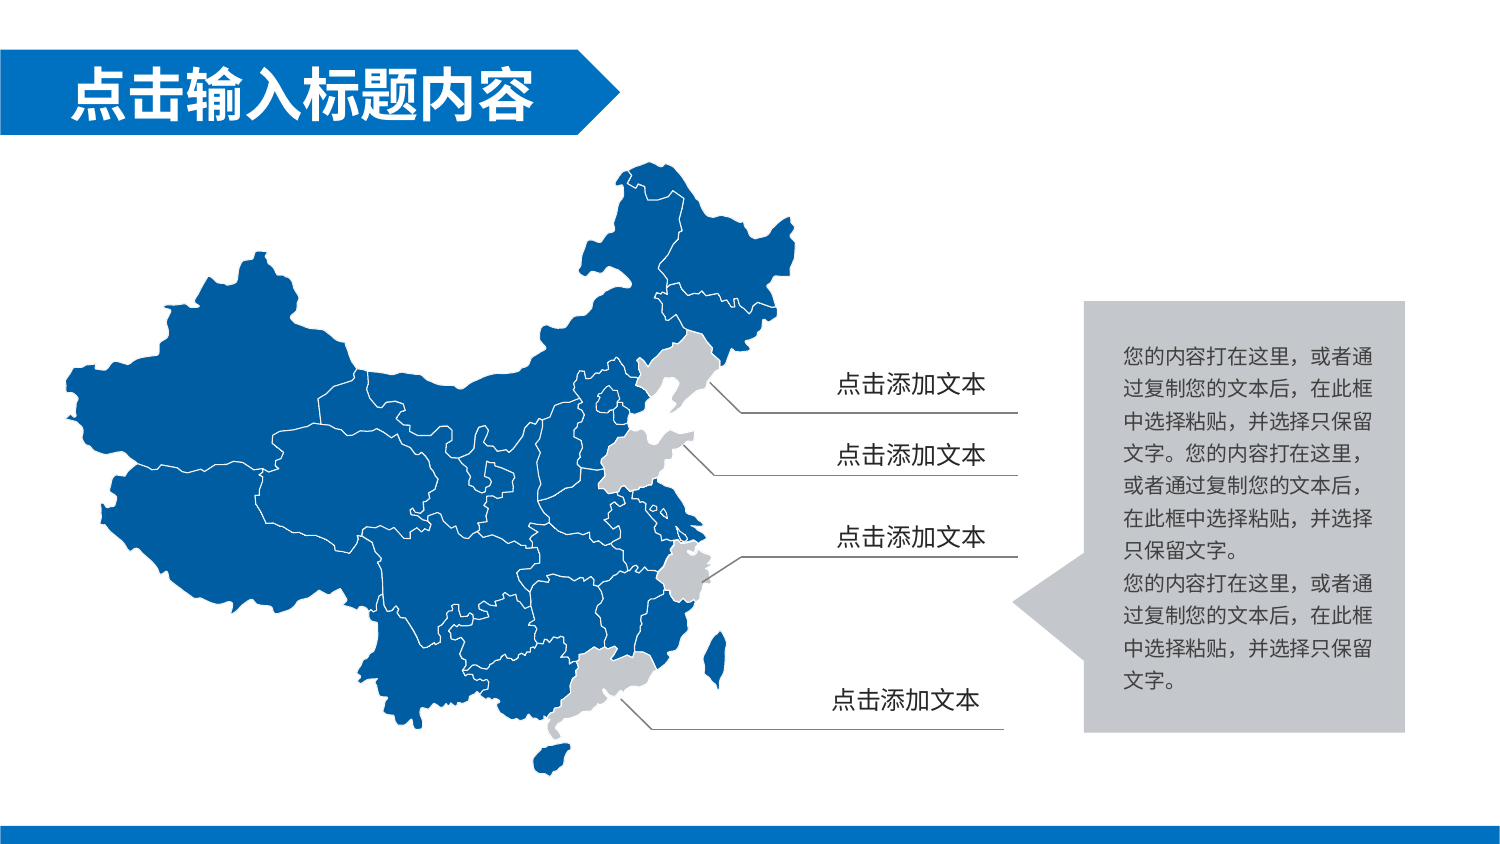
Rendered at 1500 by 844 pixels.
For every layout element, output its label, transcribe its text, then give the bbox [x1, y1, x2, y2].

text_box [0, 824, 1500, 844]
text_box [64, 161, 796, 777]
text_box [1012, 301, 1405, 733]
text_box 您的内容打在这里，或者通过复制您的文本后，在此框中选择粘贴，并选择只保留文字。您的内容打在这里，或者通过复制您的文本后，在此框中选择粘贴，并选择只保留文字。 您的内容打在这里，或者通过复制您的文本后，在此框中选择粘贴，并选择只保留文字。 [1112, 330, 1385, 699]
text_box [701, 557, 741, 583]
text_box 点击添加文本 [825, 433, 998, 474]
text_box 点击输入标题内容 [54, 51, 551, 136]
text_box [0, 47, 623, 137]
text_box 点击添加文本 [825, 515, 998, 556]
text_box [620, 698, 653, 730]
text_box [709, 382, 741, 414]
text_box 点击添加文本 [825, 362, 998, 404]
text_box 点击添加文本 [819, 679, 993, 721]
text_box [683, 444, 715, 476]
